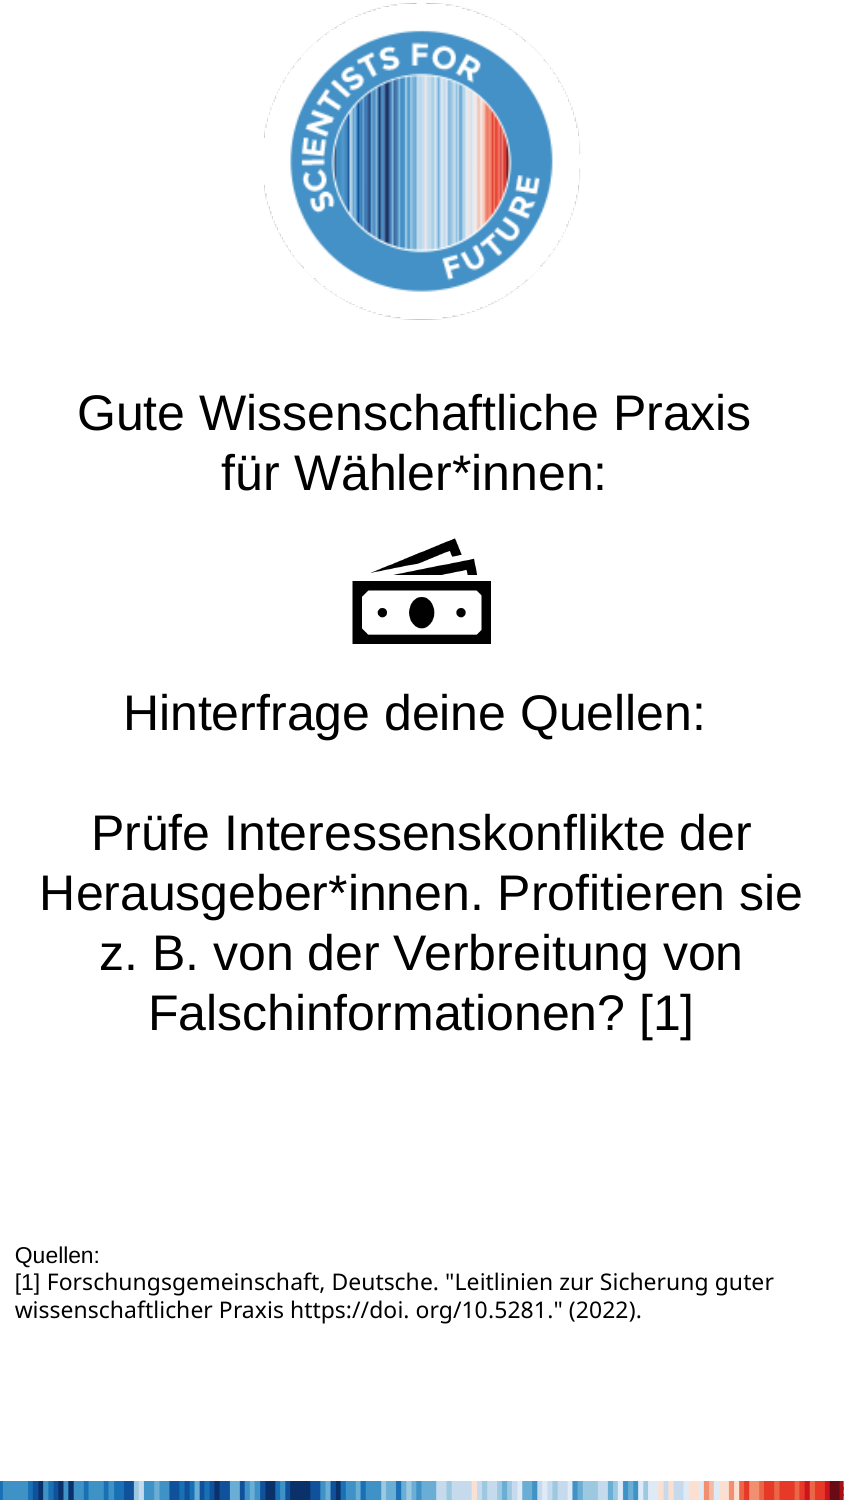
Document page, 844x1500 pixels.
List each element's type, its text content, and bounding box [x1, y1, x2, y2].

picture [0, 1481, 844, 1500]
text_box Gute Wissenschaftliche Praxis für Wähler*innen: Hinterfrage deine Quellen: Prüfe Interessenskonflikte der Herausgeber*innen. Profitieren sie z. B. von der Verbreitung von Falschinformationen? [1] [0, 373, 844, 1049]
picture [346, 517, 498, 669]
text_box Quellen: [1] Forschungsgemeinschaft, Deutsche. "Leitlinien zur Sicherung guter wissenschaftlicher Praxis https://doi. org/10.5281." (2022). [0, 1233, 844, 1331]
picture [263, 2, 581, 323]
